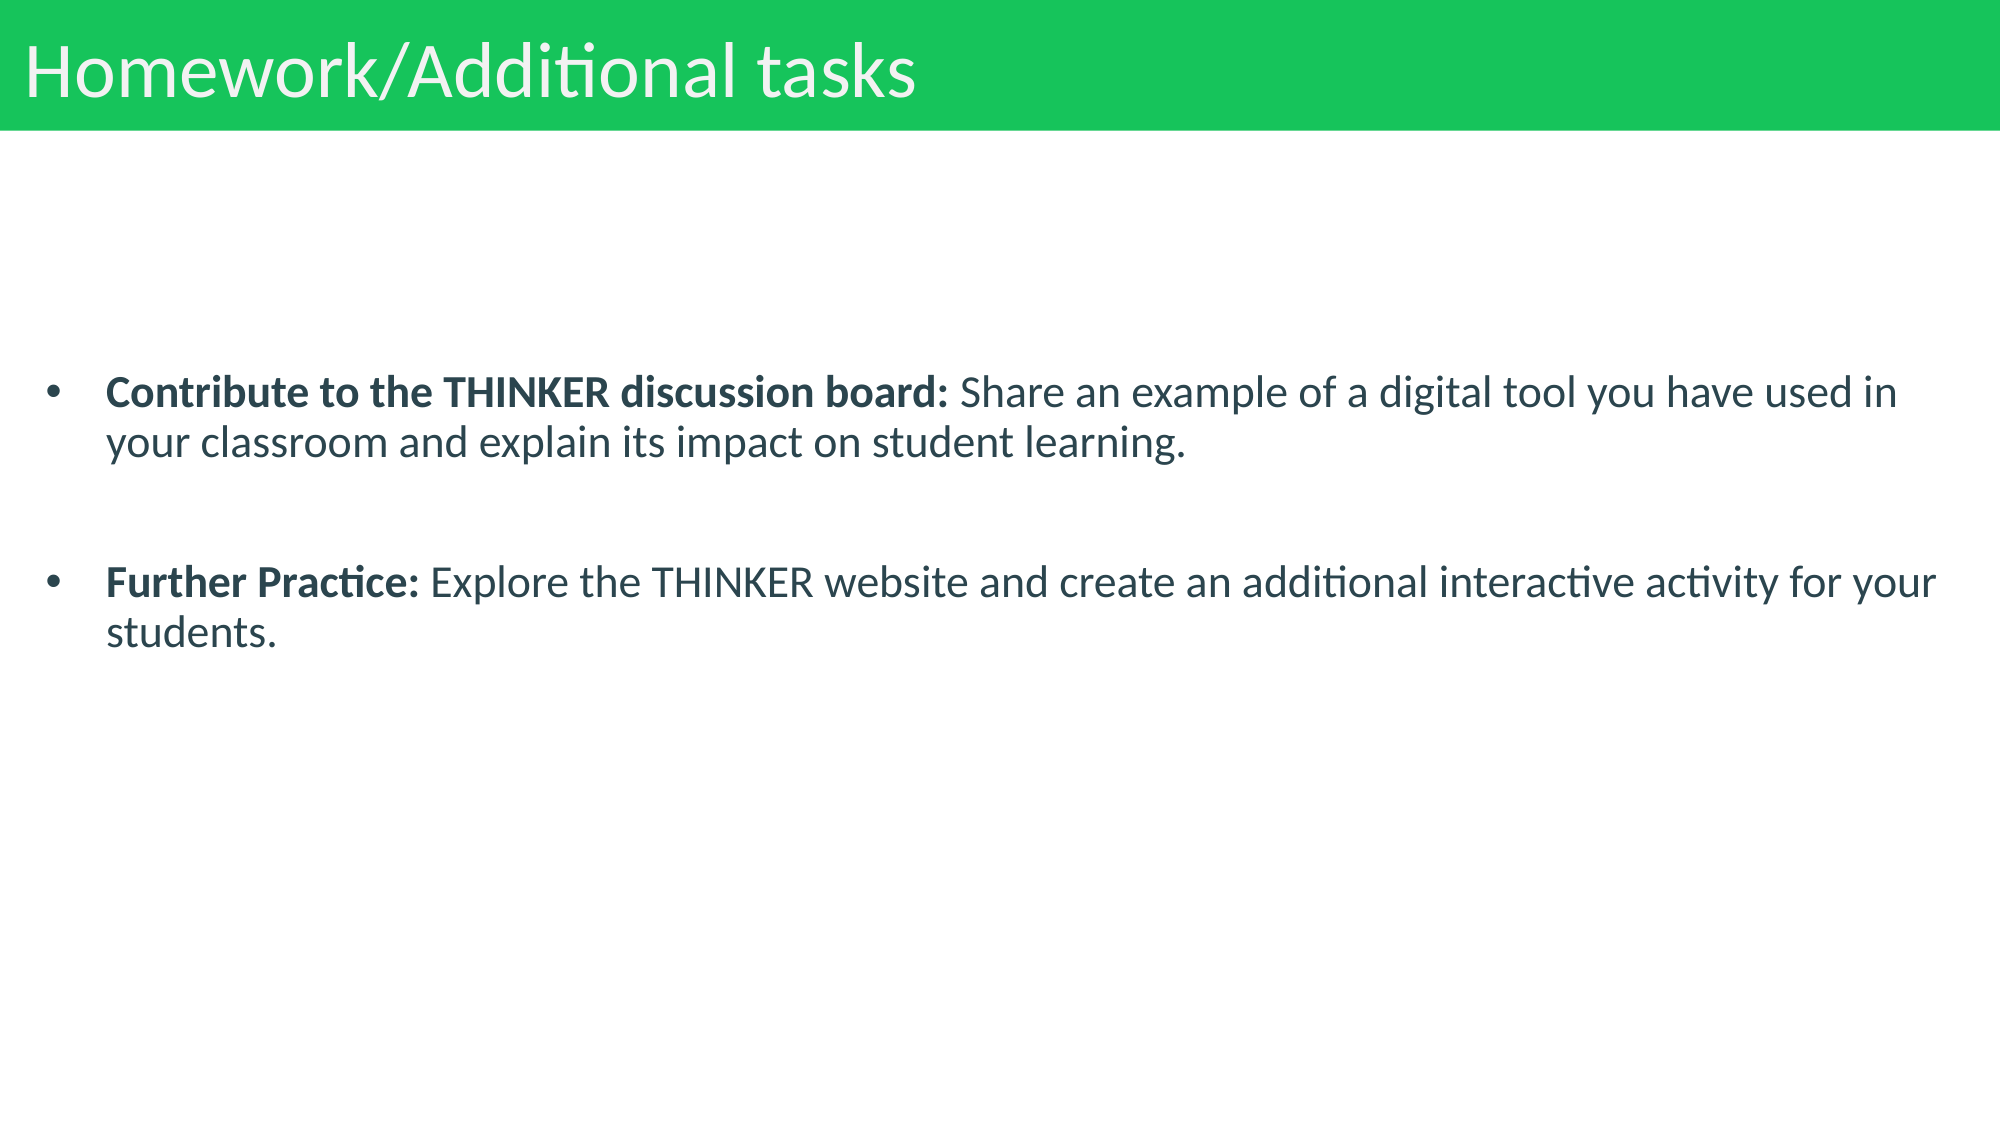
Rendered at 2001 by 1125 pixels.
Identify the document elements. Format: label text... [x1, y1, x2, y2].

list Contribute to the THINKER discussion board: Share an example of a digital tool you have used in your classroom and explain its impact on student learning. Further Practice: Explore the THINKER website and create an additional interactive activity for your students. [16, 144, 1976, 1108]
title Homework/Additional tasks [16, 13, 1976, 131]
